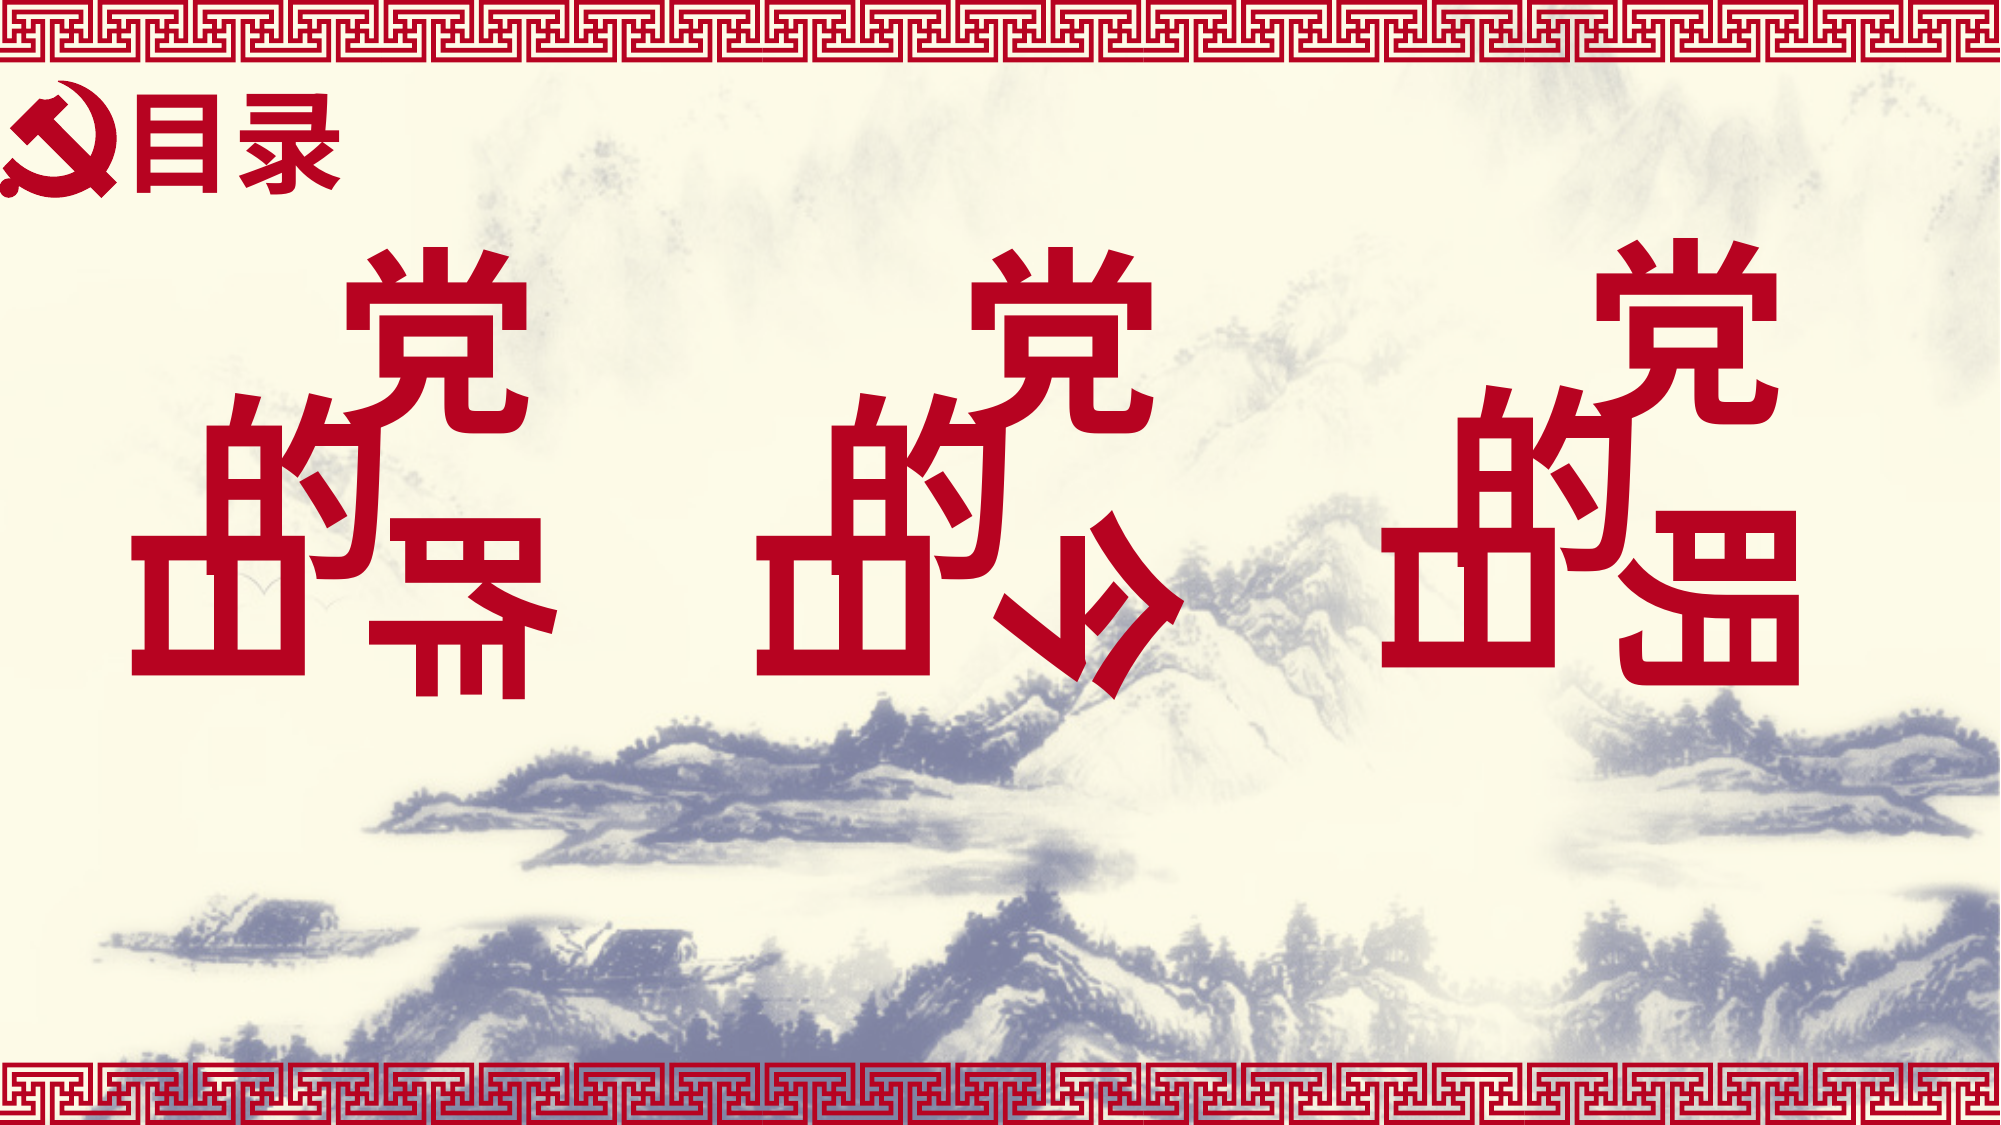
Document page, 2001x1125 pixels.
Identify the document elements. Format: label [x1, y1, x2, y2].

text_box [0, 64, 360, 217]
text_box [0, 1062, 2000, 1125]
text_box [179, 209, 595, 916]
text_box [804, 209, 1220, 916]
text_box [0, 0, 2000, 63]
text_box [1429, 201, 1845, 908]
